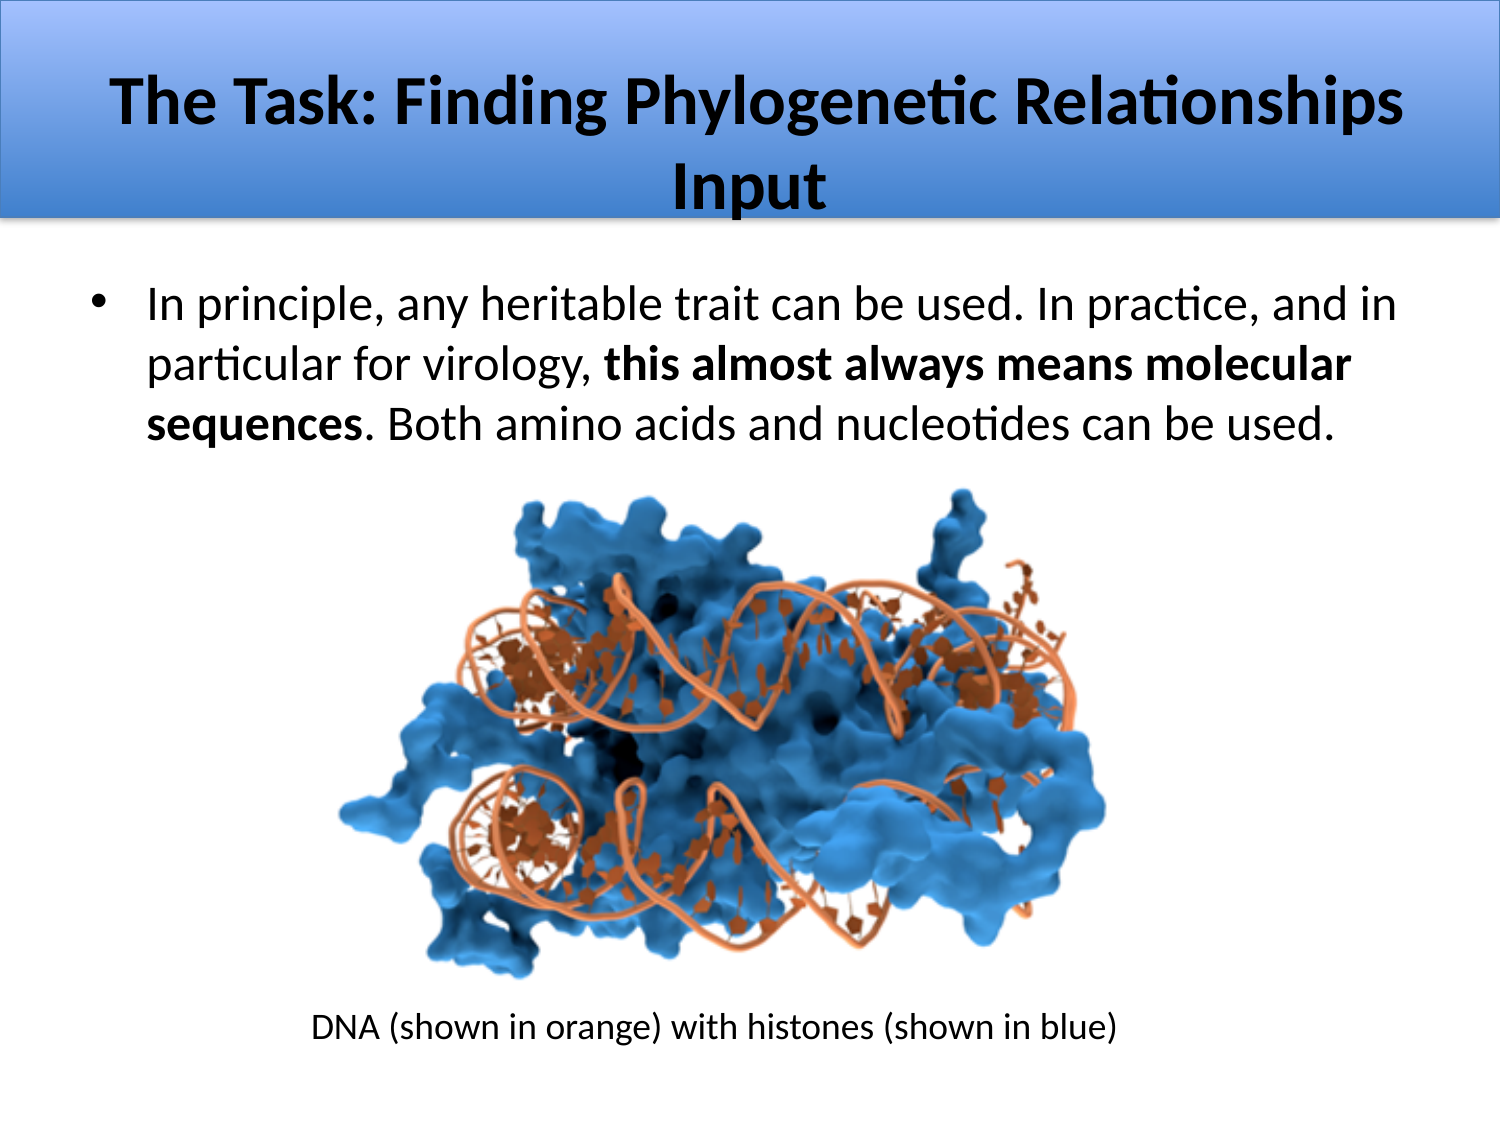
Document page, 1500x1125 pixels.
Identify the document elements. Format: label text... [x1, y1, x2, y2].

picture [326, 477, 1115, 995]
title The Task: Finding Phylogenetic Relationships Input [75, 45, 1425, 233]
list In principle, any heritable trait can be used. In practice, and in particular for virology, this almost always means molecular sequences. Both amino acids and nucleotides can be used. [75, 262, 1425, 513]
text_box DNA (shown in orange) with histones (shown in blue) [296, 994, 1134, 1055]
